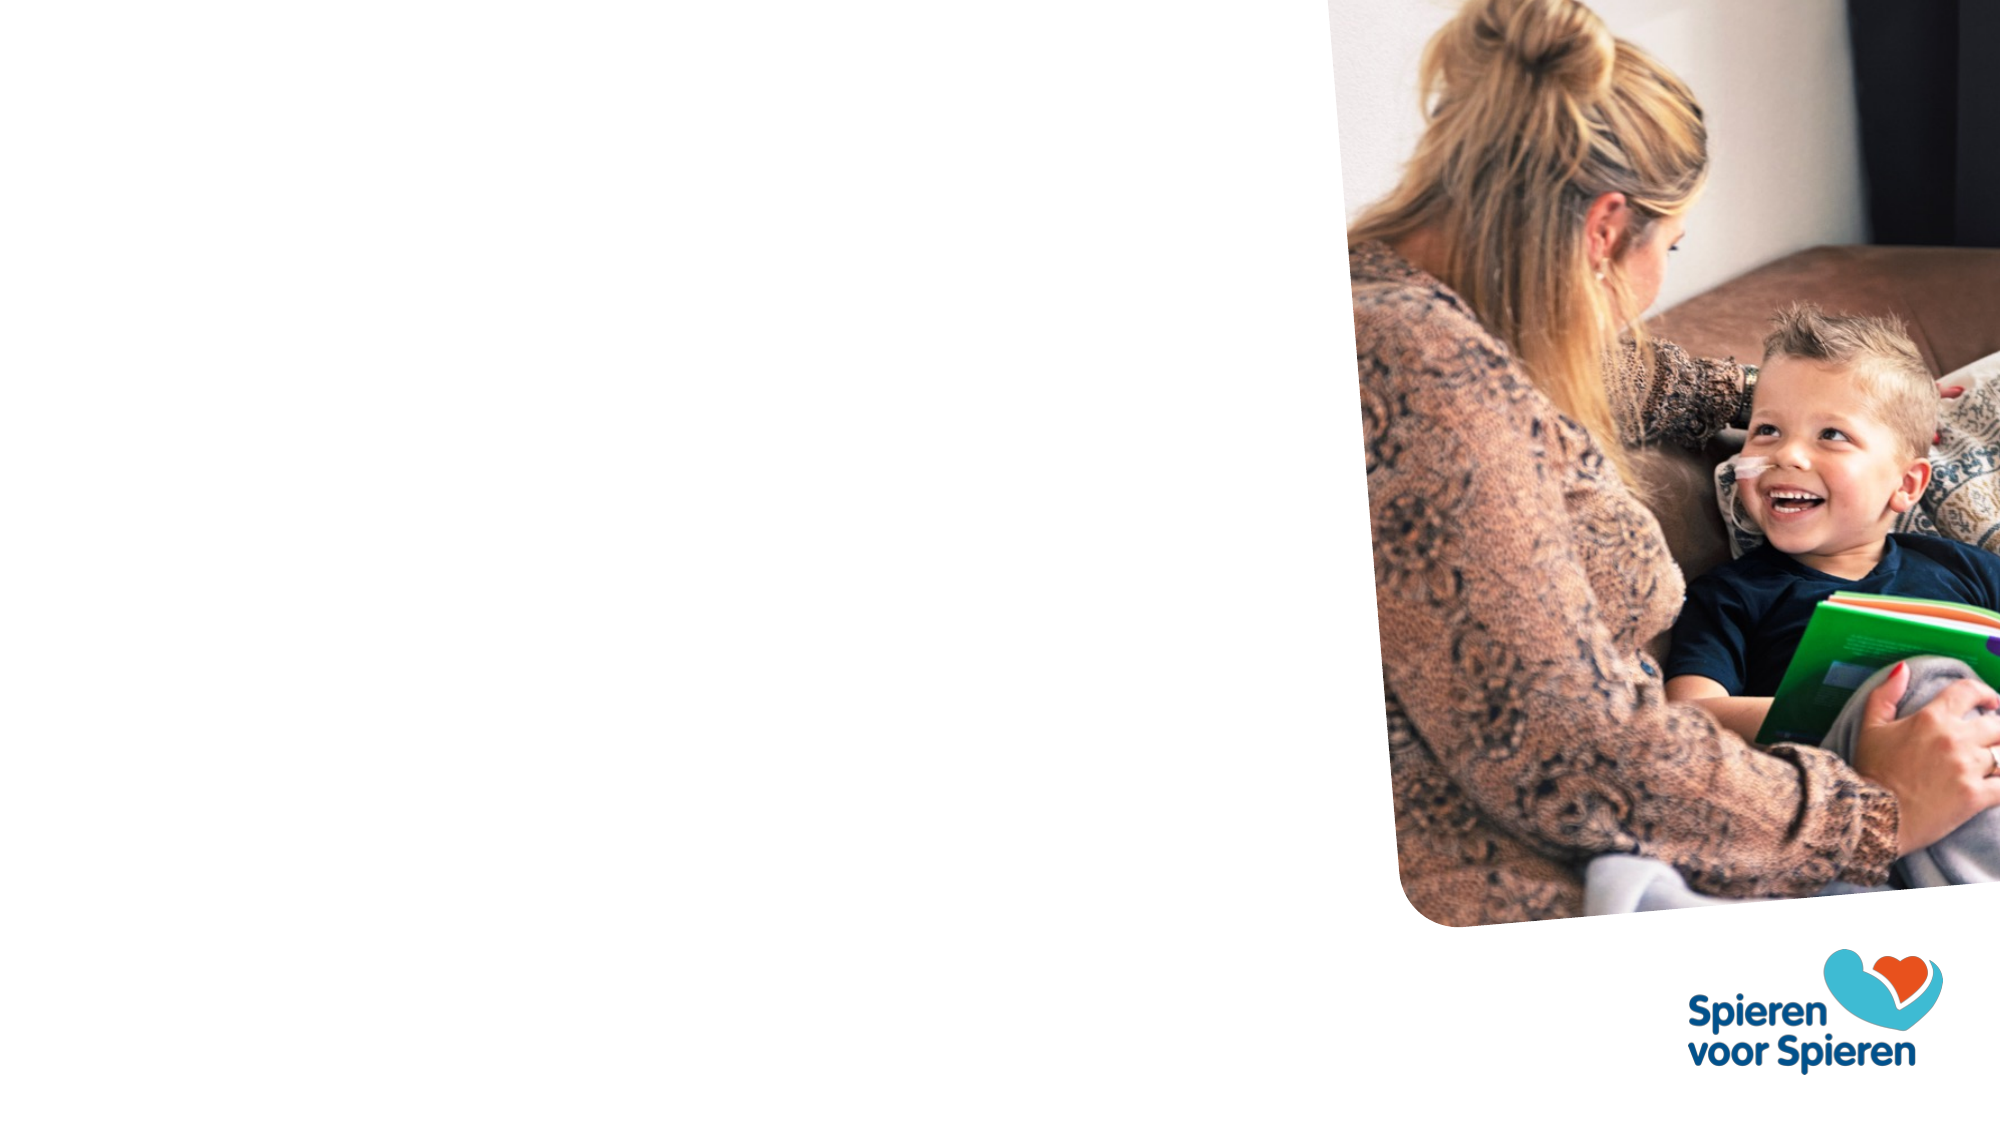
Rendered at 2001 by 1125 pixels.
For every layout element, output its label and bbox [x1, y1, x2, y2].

picture [1327, 0, 2001, 928]
picture [1688, 949, 1943, 1075]
